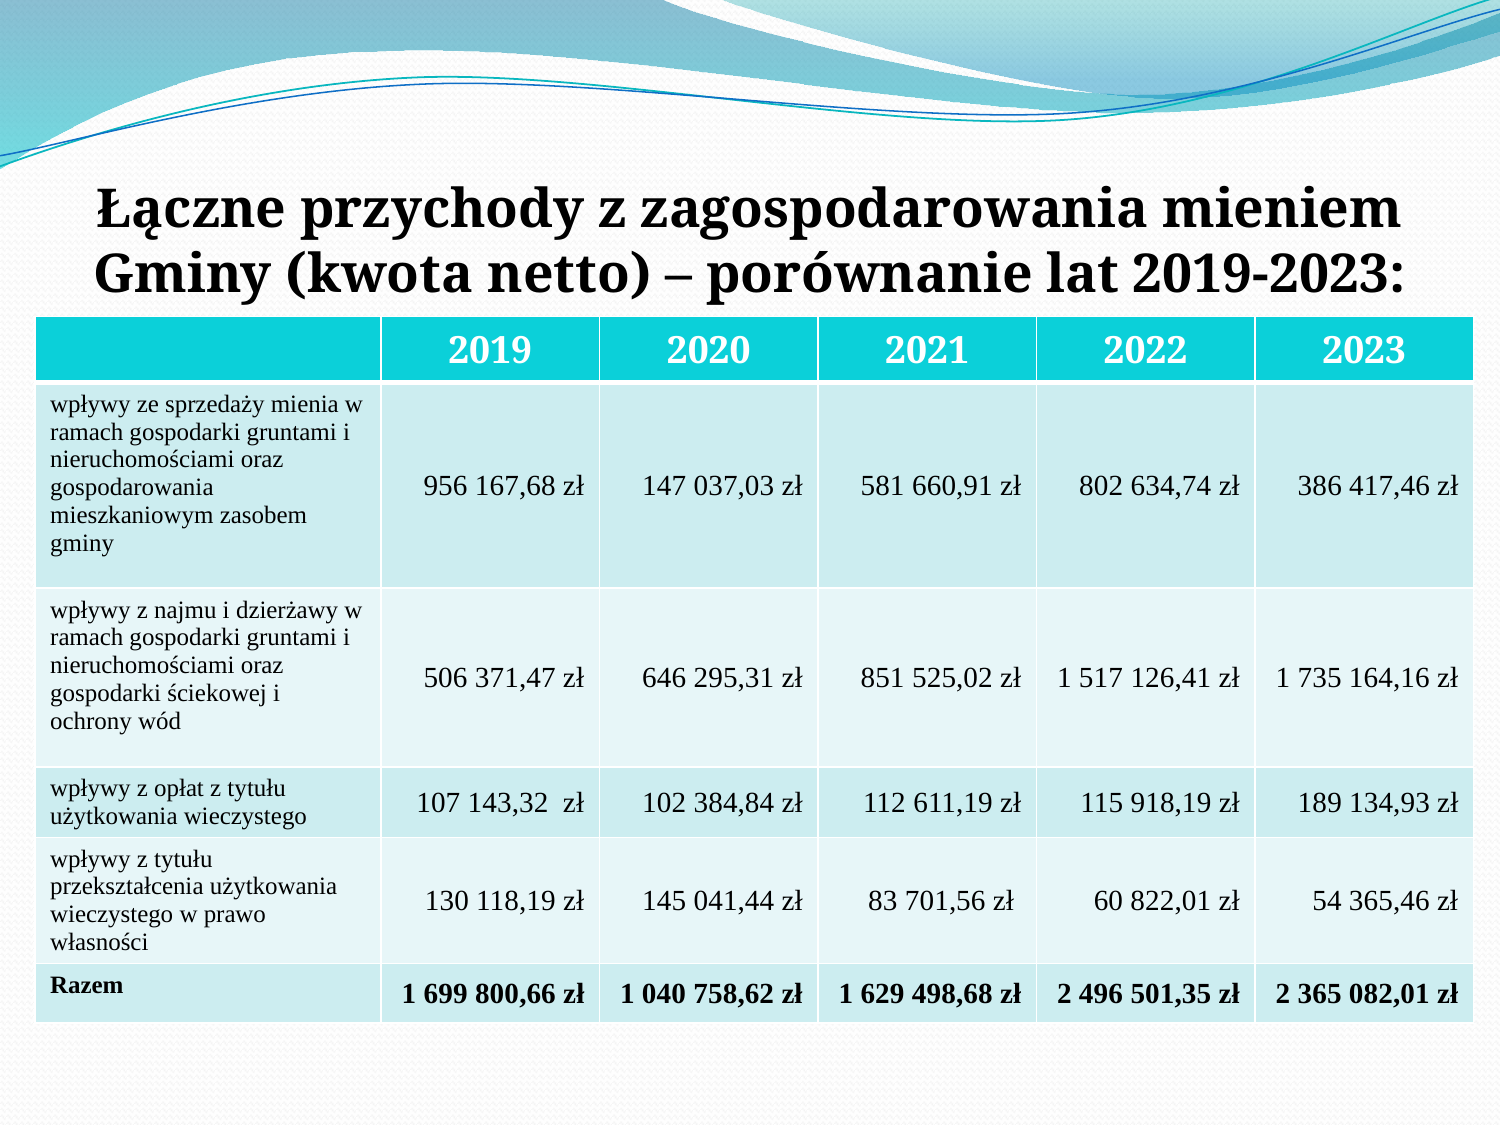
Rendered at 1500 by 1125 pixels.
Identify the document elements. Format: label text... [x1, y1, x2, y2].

table_cell 581 660,91 zł [819, 385, 1036, 587]
table_cell 130 118,19 zł [382, 838, 599, 963]
table_cell wpływy ze sprzedaży mienia w ramach gospodarki gruntami i nieruchomościami oraz gospodarowania mieszkaniowym zasobem gminy [36, 385, 380, 587]
table_header [36, 317, 380, 380]
table_header 2020 [600, 317, 817, 380]
table_cell 506 371,47 zł [382, 589, 599, 766]
table_cell wpływy z najmu i dzierżawy w ramach gospodarki gruntami i nieruchomościami oraz gospodarki ściekowej i ochrony wód [36, 589, 380, 766]
table_cell 115 918,19 zł [1037, 768, 1254, 837]
table_cell 802 634,74 zł [1037, 385, 1254, 587]
table_cell 112 611,19 zł [819, 768, 1036, 837]
table_cell 54 365,46 zł [1256, 838, 1473, 963]
table_cell 1 629 498,68 zł [819, 964, 1036, 1022]
table_cell 1 040 758,62 zł [600, 964, 817, 1022]
table_cell 107 143,32 zł [382, 768, 599, 837]
table_cell 60 822,01 zł [1037, 838, 1254, 963]
table_cell 851 525,02 zł [819, 589, 1036, 766]
table_cell 83 701,56 zł [819, 838, 1036, 963]
table_cell 386 417,46 zł [1256, 385, 1473, 587]
table_cell 956 167,68 zł [382, 385, 599, 587]
table_cell 1 517 126,41 zł [1037, 589, 1254, 766]
table_header 2023 [1256, 317, 1473, 380]
table_cell wpływy z opłat z tytułu użytkowania wieczystego [36, 768, 380, 837]
table_cell 145 041,44 zł [600, 838, 817, 963]
table_header 2022 [1037, 317, 1254, 380]
table_cell wpływy z tytułu przekształcenia użytkowania wieczystego w prawo własności [36, 838, 380, 963]
title Łączne przychody z zagospodarowania mieniem Gminy (kwota netto) – porównanie lat 2019-2023: [75, 115, 1425, 303]
table_cell Razem [36, 964, 380, 1022]
table_header 2021 [819, 317, 1036, 380]
table_cell 2 365 082,01 zł [1256, 964, 1473, 1022]
table_cell 2 496 501,35 zł [1037, 964, 1254, 1022]
table_cell 147 037,03 zł [600, 385, 817, 587]
table_cell 646 295,31 zł [600, 589, 817, 766]
table_cell 102 384,84 zł [600, 768, 817, 837]
table_cell 189 134,93 zł [1256, 768, 1473, 837]
table_cell 1 735 164,16 zł [1256, 589, 1473, 766]
table_cell 1 699 800,66 zł [382, 964, 599, 1022]
table_header 2019 [382, 317, 599, 380]
